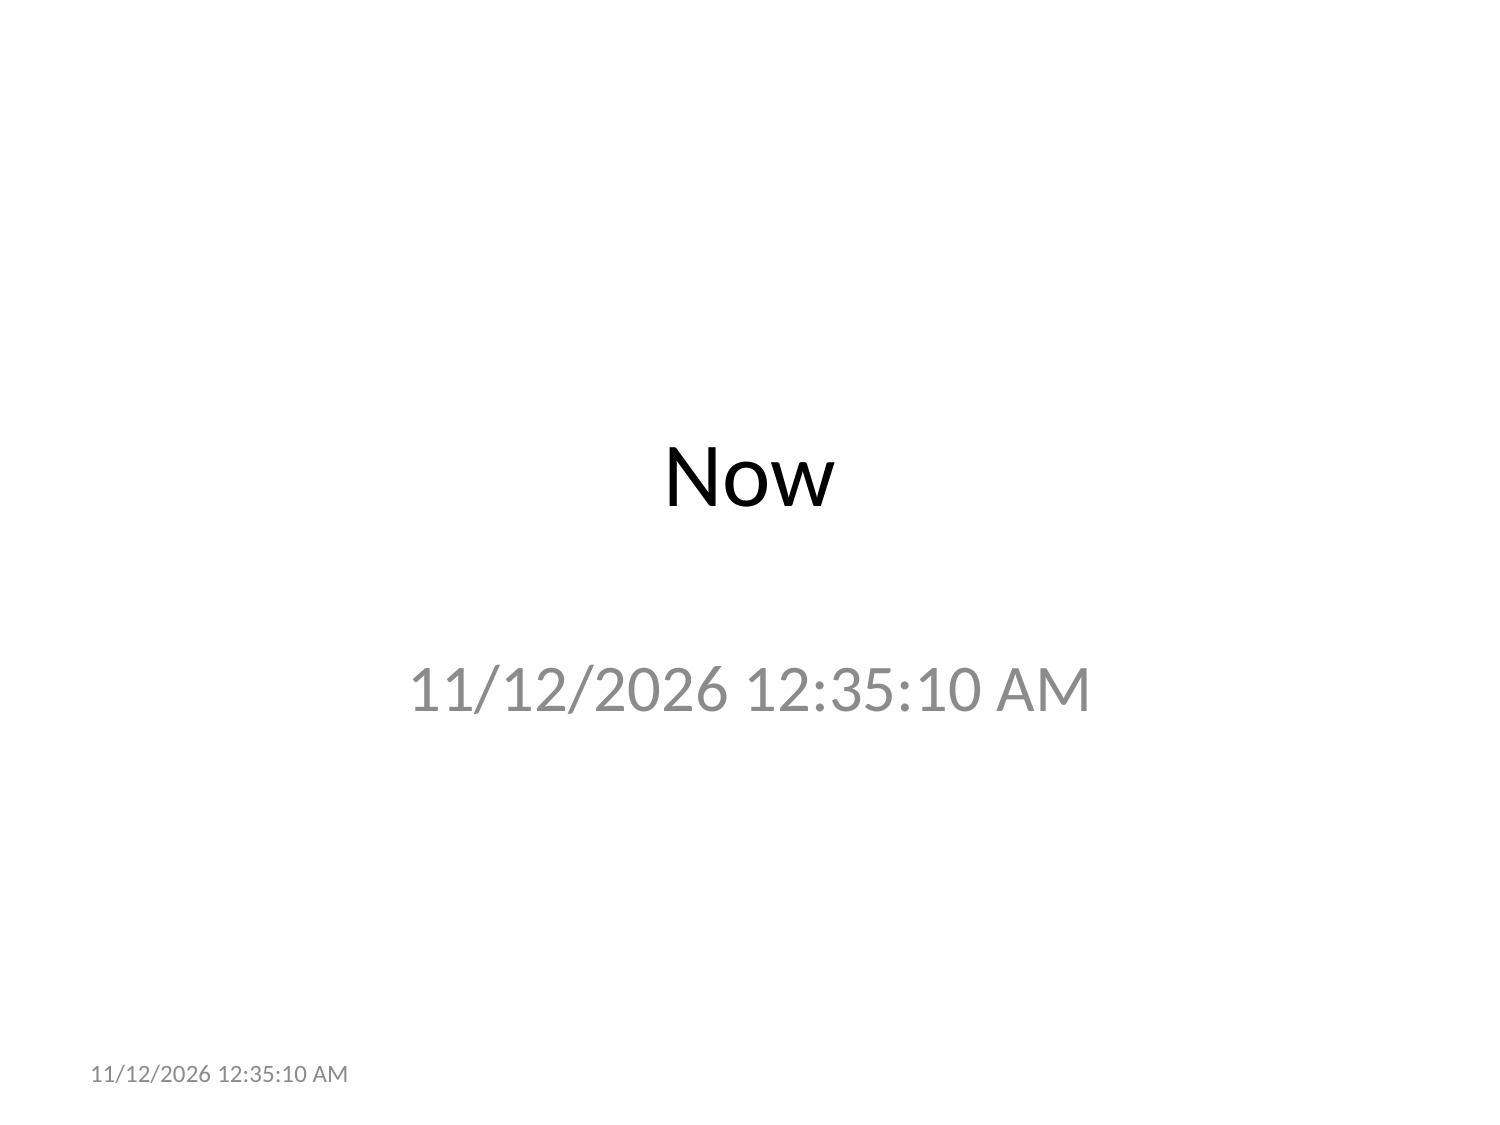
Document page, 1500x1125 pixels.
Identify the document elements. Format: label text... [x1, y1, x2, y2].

title Now [112, 349, 1388, 591]
subtitle 2011-12-19 10:20:04 AM [225, 637, 1275, 925]
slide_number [75, 1042, 425, 1103]
